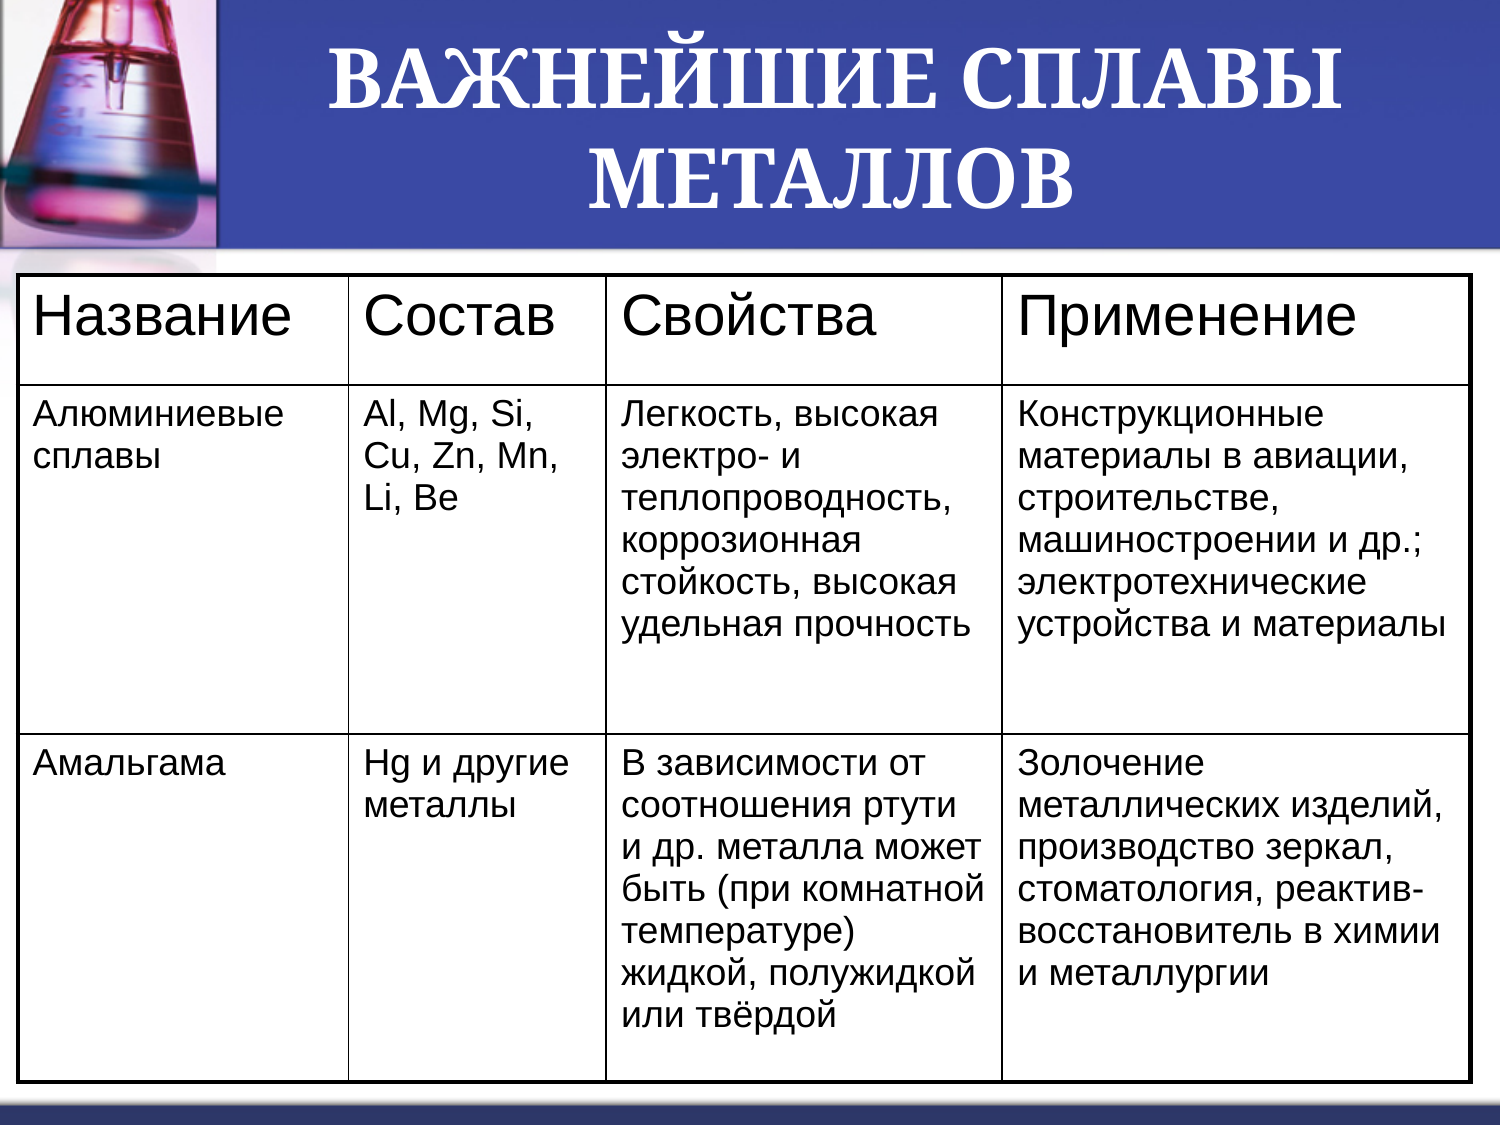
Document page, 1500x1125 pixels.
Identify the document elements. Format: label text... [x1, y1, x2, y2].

table_header Название [20, 277, 348, 384]
table_cell Легкость, высокая электро- и теплопроводность, коррозионная стойкость, высокая удельная прочность [607, 386, 1001, 733]
table_cell Конструкционные материалы в авиации, строительстве, машиностроении и др.; электротехнические устройства и материалы [1003, 386, 1468, 733]
table_header Применение [1003, 277, 1468, 384]
table_cell Амальгама [20, 735, 348, 1080]
table_cell В зависимости от соотношения ртути и др. металла может быть (при комнатной температуре) жидкой, полужидкой или твёрдой [607, 735, 1001, 1080]
table_header Состав [349, 277, 605, 384]
picture [0, 0, 1500, 1125]
table_header Свойства [607, 277, 1001, 384]
table_cell Алюминиевые сплавы [20, 386, 348, 733]
table_cell Al, Mg, Si, Cu, Zn, Mn, Li, Be [349, 386, 605, 733]
title ВАЖНЕЙШИЕ СПЛАВЫ МЕТАЛЛОВ [225, 24, 1450, 225]
table_cell Hg и другие металлы [349, 735, 605, 1080]
table_cell Золочение металлических изделий, производство зеркал, стоматология, реактив- восстановитель в химии и металлургии [1003, 735, 1468, 1080]
